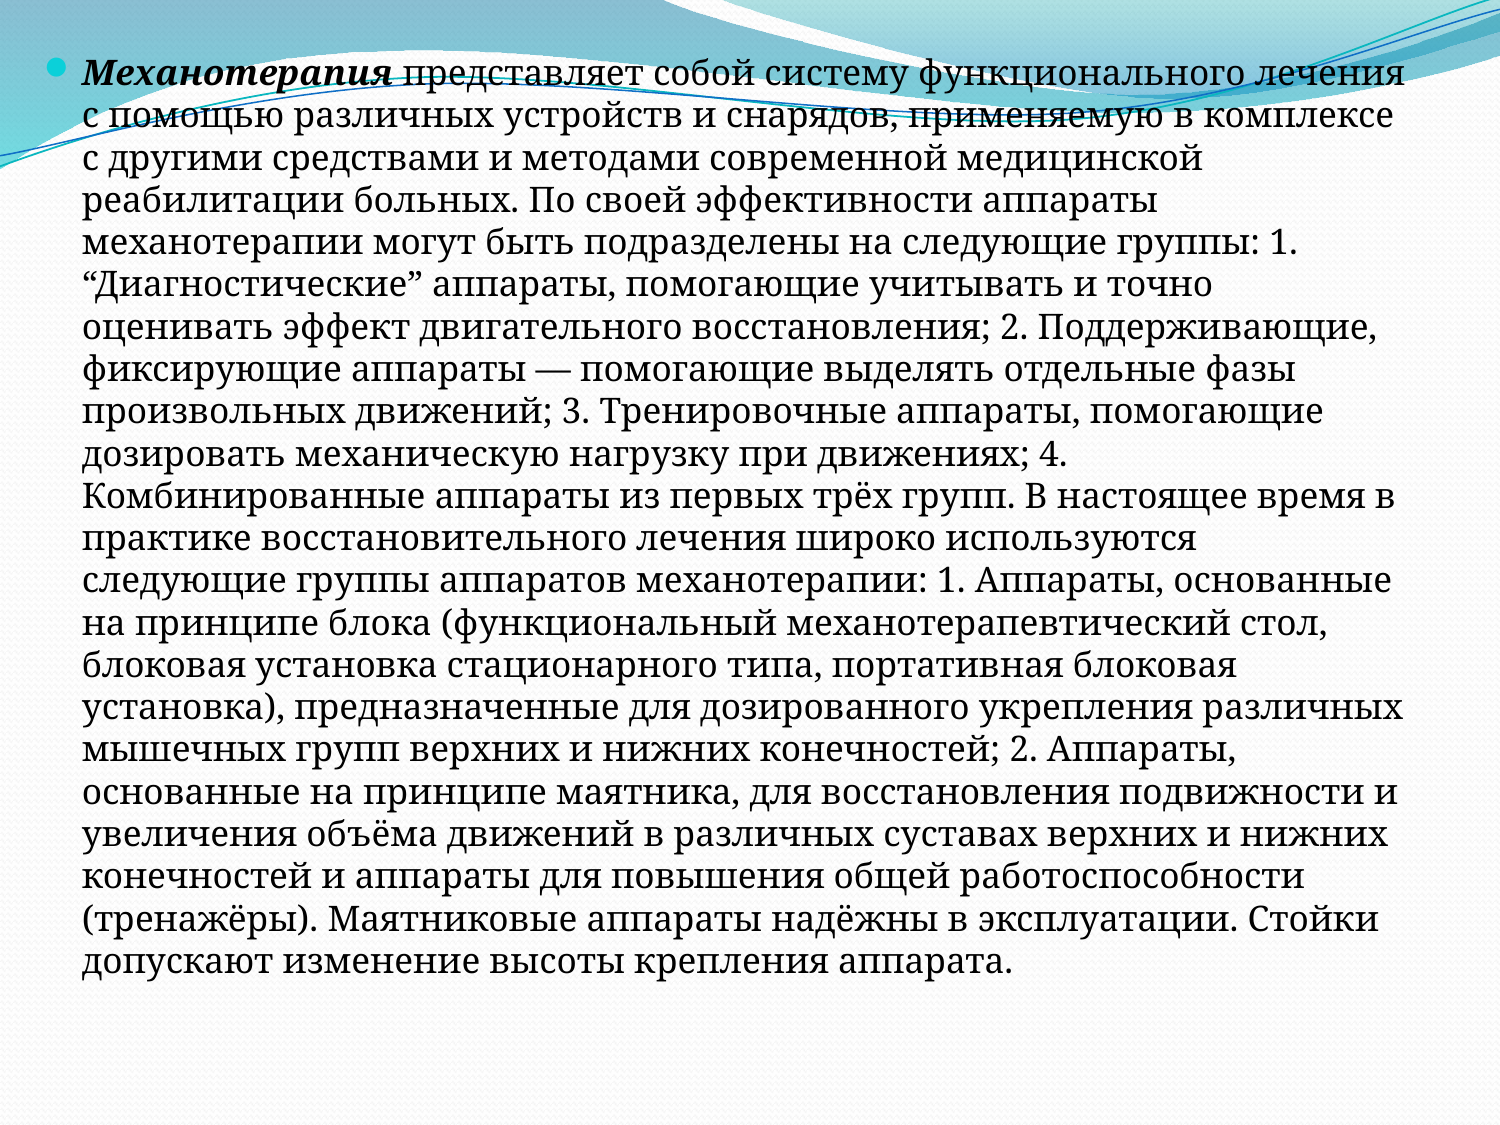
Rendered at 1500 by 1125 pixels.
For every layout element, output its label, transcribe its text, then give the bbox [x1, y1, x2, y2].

list Механотерапия представляет собой систему функционального лечения с помощью различных устройств и снарядов, применяемую в комплексе с другими средствами и методами современной медицинской реабилитации больных. По своей эффективности аппараты механотерапии могут быть подразделены на следующие группы: 1. “Диагностические” аппараты, помогающие учитывать и точно оценивать эффект двигательного восстановления; 2. Поддерживающие, фиксирующие аппараты — помогающие выделять отдельные фазы произвольных движений; 3. Тренировочные аппараты, помогающие дозировать механическую нагрузку при движениях; 4. Комбинированные аппараты из первых трёх групп. В настоящее время в практике восстановительного лечения широко используются следующие группы аппаратов механотерапии: 1. Аппараты, основанные на принципе блока (функциональный механотерапевтический стол, блоковая установка стационарного типа, портативная блоковая установка), предназначенные для дозированного укрепления различных мышечных групп верхних и нижних конечностей; 2. Аппараты, основанные на принципе маятника, для восстановления подвижности и увеличения объёма движений в различных суставах верхних и нижних конечностей и аппараты для повышения общей работоспособности (тренажёры). Маятниковые аппараты надёжны в эксплуатации. Стойки допускают изменение высоты крепления аппарата. [29, 42, 1425, 1038]
